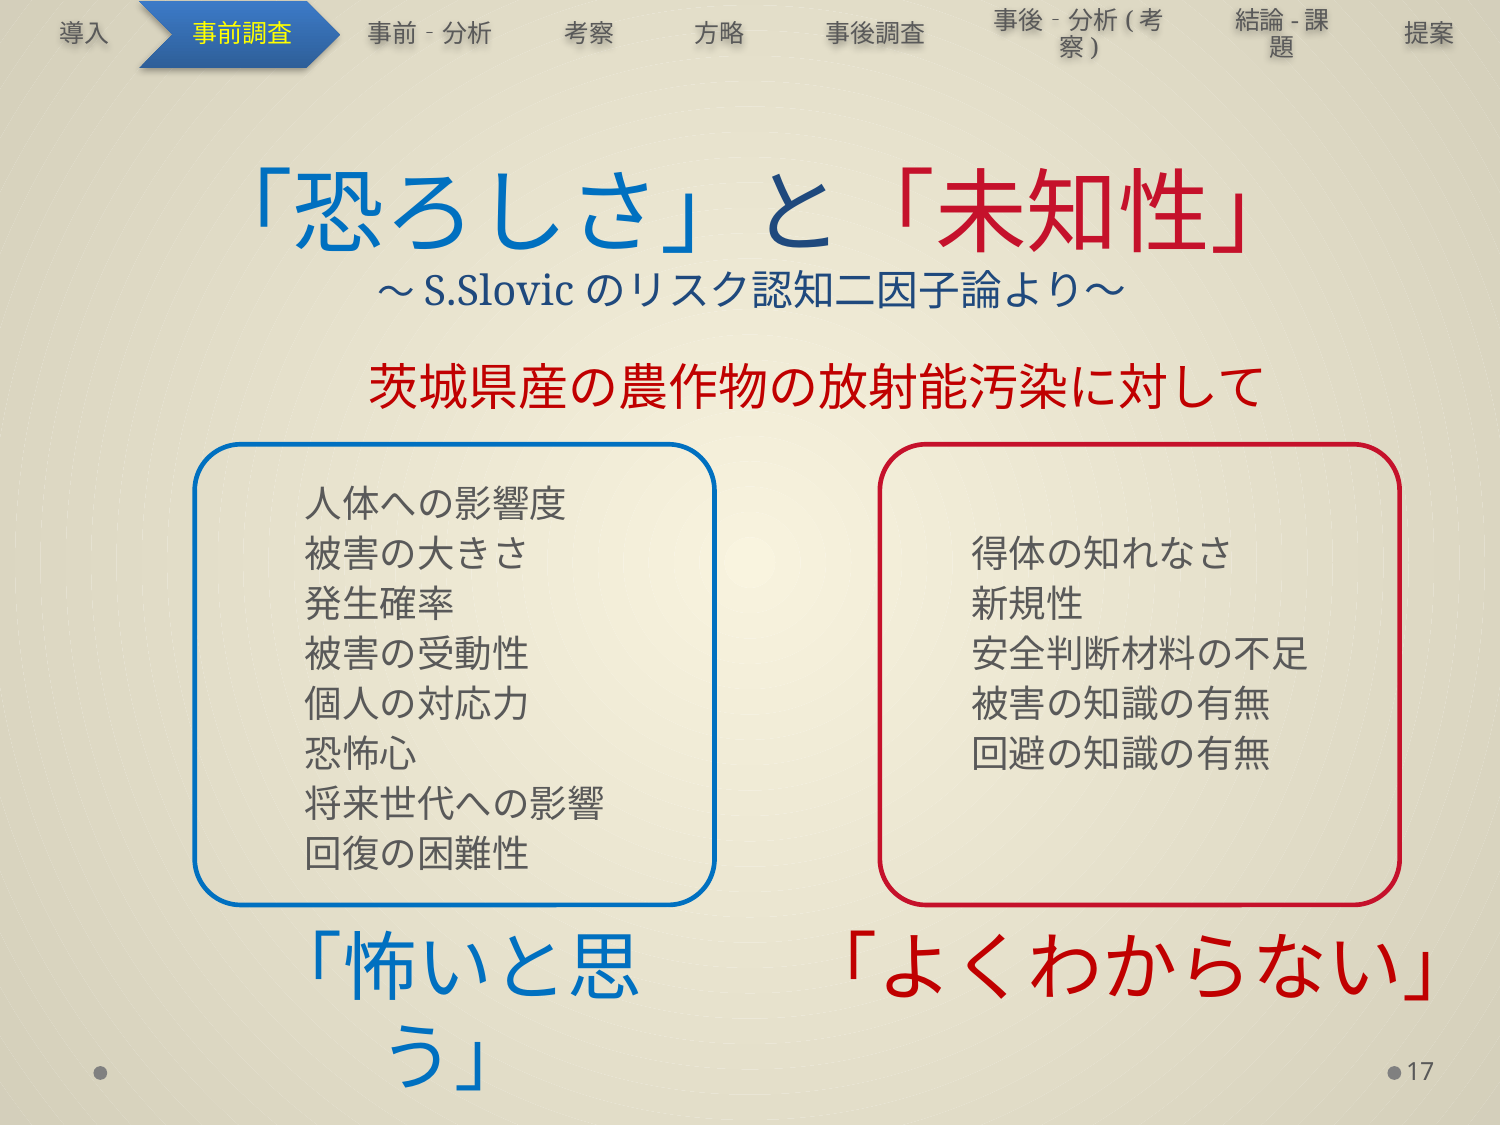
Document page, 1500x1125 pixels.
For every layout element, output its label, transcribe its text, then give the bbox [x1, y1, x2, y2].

text_box 茨城県産の農作物の放射能汚染に対して [353, 348, 1283, 423]
slide_number 17 [1401, 1042, 1494, 1103]
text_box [5, 0, 1500, 69]
text_box 人体への影響度 被害の大きさ 発生確率 被害の受動性 個人の対応力 恐怖心 将来世代への影響 回復の困難性 [192, 442, 717, 908]
title 「恐ろしさ」と「未知性」 ～S.Slovicのリスク認知二因子論より～ [76, 125, 1427, 322]
text_box 得体の知れなさ 新規性 安全判断材料の不足 被害の知識の有無 回避の知識の有無 [877, 442, 1402, 908]
text_box 「怖いと思う」 [221, 912, 688, 1107]
text_box 「よくわからない」 [787, 912, 1493, 1017]
